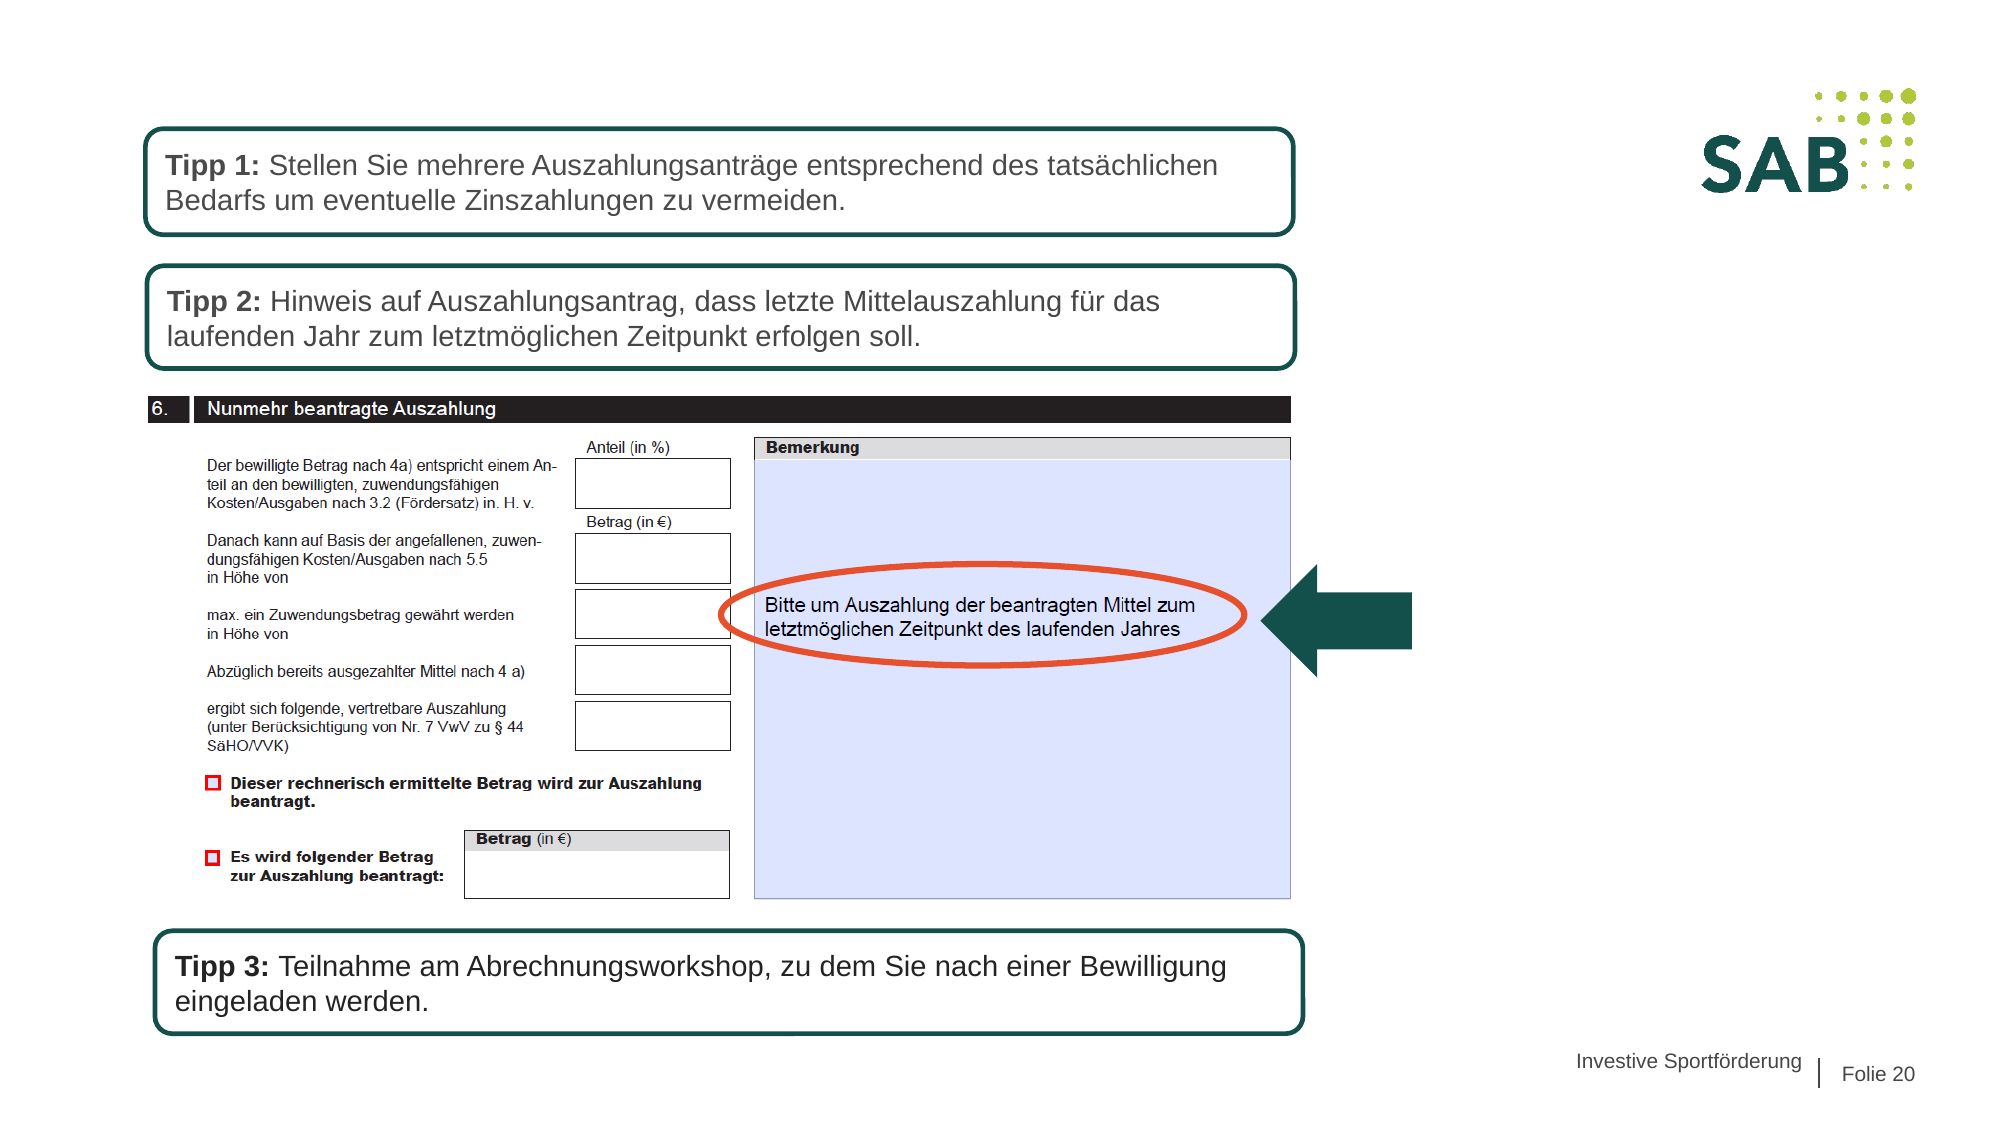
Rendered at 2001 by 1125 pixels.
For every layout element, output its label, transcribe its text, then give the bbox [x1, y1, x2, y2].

slide_number Folie 20 [1818, 1060, 1916, 1086]
picture [145, 391, 1294, 902]
text_box Tipp 3: Teilnahme am Abrechnungsworkshop, zu dem Sie nach einer Bewilligung eingeladen werden. [153, 929, 1304, 1035]
text_box Tipp 2: Hinweis auf Auszahlungsantrag, dass letzte Mittelauszahlung für das laufenden Jahr zum letztmöglichen Zeitpunkt erfolgen soll. [145, 264, 1296, 370]
picture [1701, 88, 1916, 193]
text_box [1294, 561, 1413, 681]
text_box Tipp 1: Stellen Sie mehrere Auszahlungsanträge entsprechend des tatsächlichen Bedarfs um eventuelle Zinszahlungen zu vermeiden. [144, 127, 1295, 236]
footer Investive Sportförderung [739, 1060, 1803, 1086]
list [0, 208, 1603, 481]
